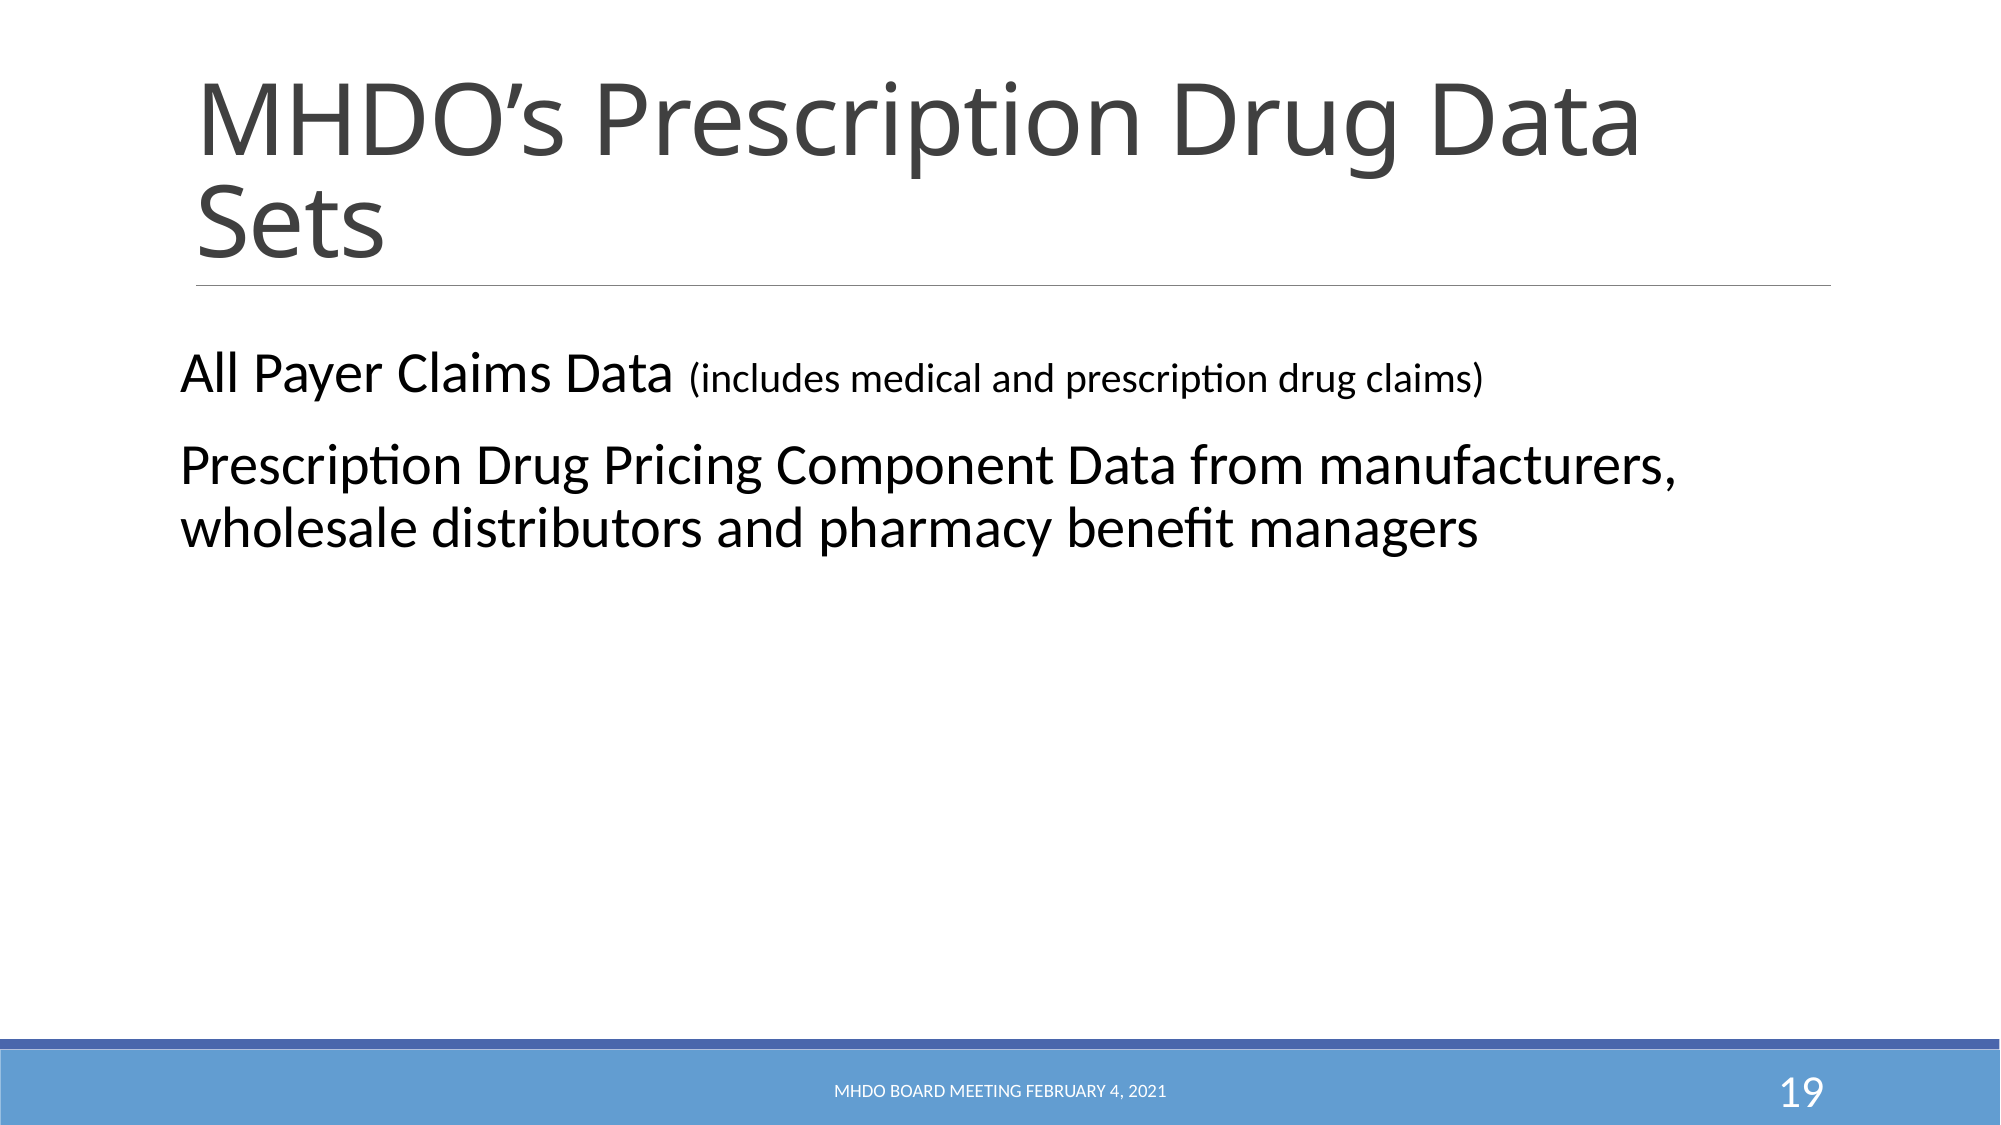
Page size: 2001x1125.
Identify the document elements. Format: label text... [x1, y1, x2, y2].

slide_number 19 [1624, 1059, 1840, 1120]
list All Payer Claims Data (includes medical and prescription drug claims) Prescription Drug Pricing Component Data from manufacturers, wholesale distributors and pharmacy benefit managers [180, 334, 1840, 963]
title MHDO’s Prescription Drug Data Sets [180, 47, 1840, 285]
footer MHDO Board Meeting February 4, 2021 [604, 1059, 1396, 1120]
